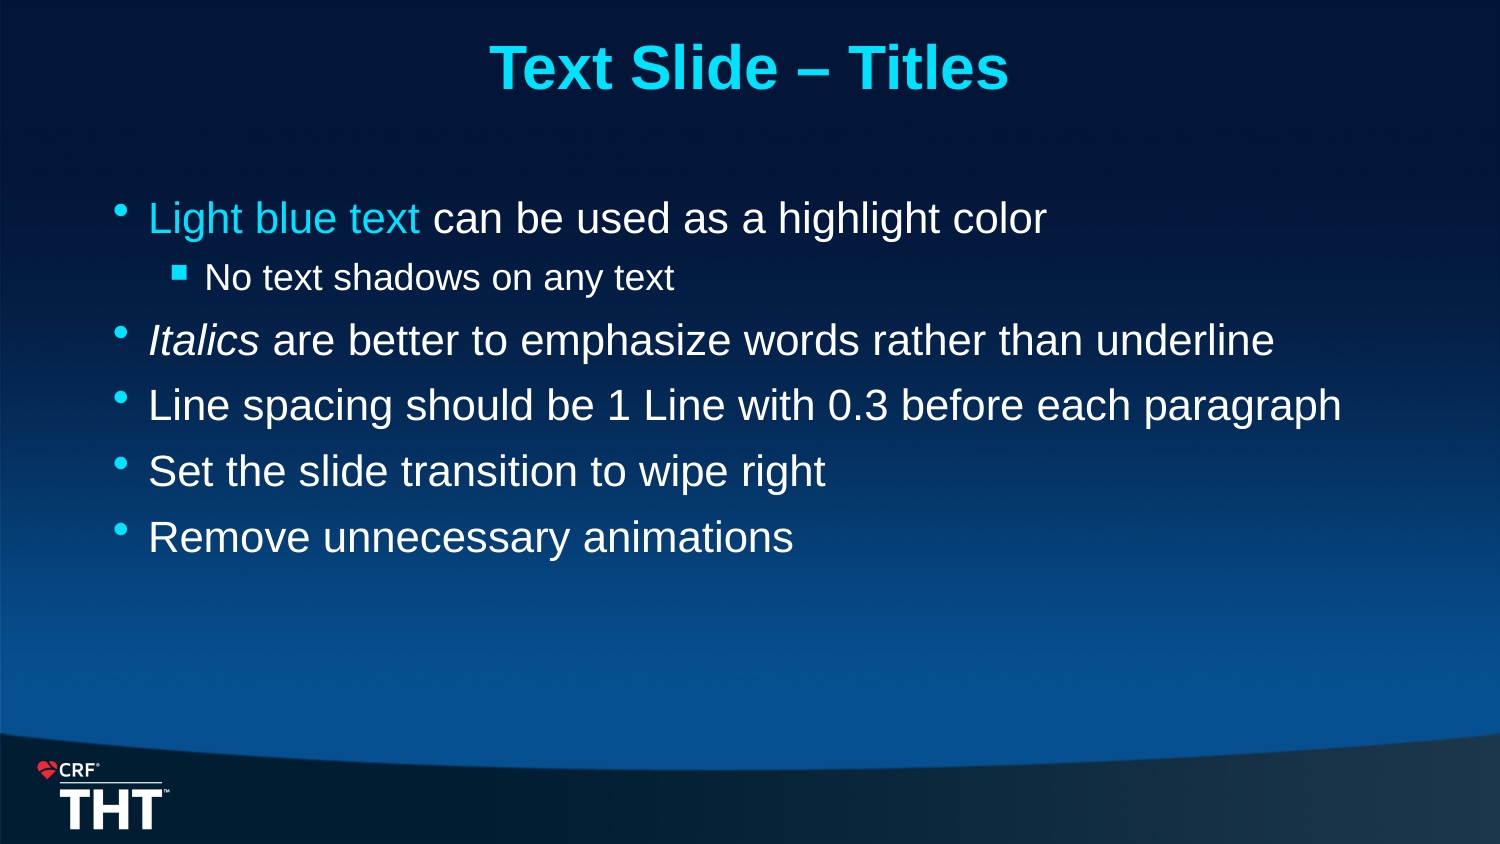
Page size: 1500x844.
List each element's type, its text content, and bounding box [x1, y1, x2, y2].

list Light blue text can be used as a highlight color No text shadows on any text Italics are better to emphasize words rather than underline Line spacing should be 1 Line with 0.3 before each paragraph Set the slide transition to wipe right Remove unnecessary animations [97, 181, 1449, 689]
picture [0, 0, 1500, 844]
title Text Slide – Titles [112, 19, 1388, 113]
